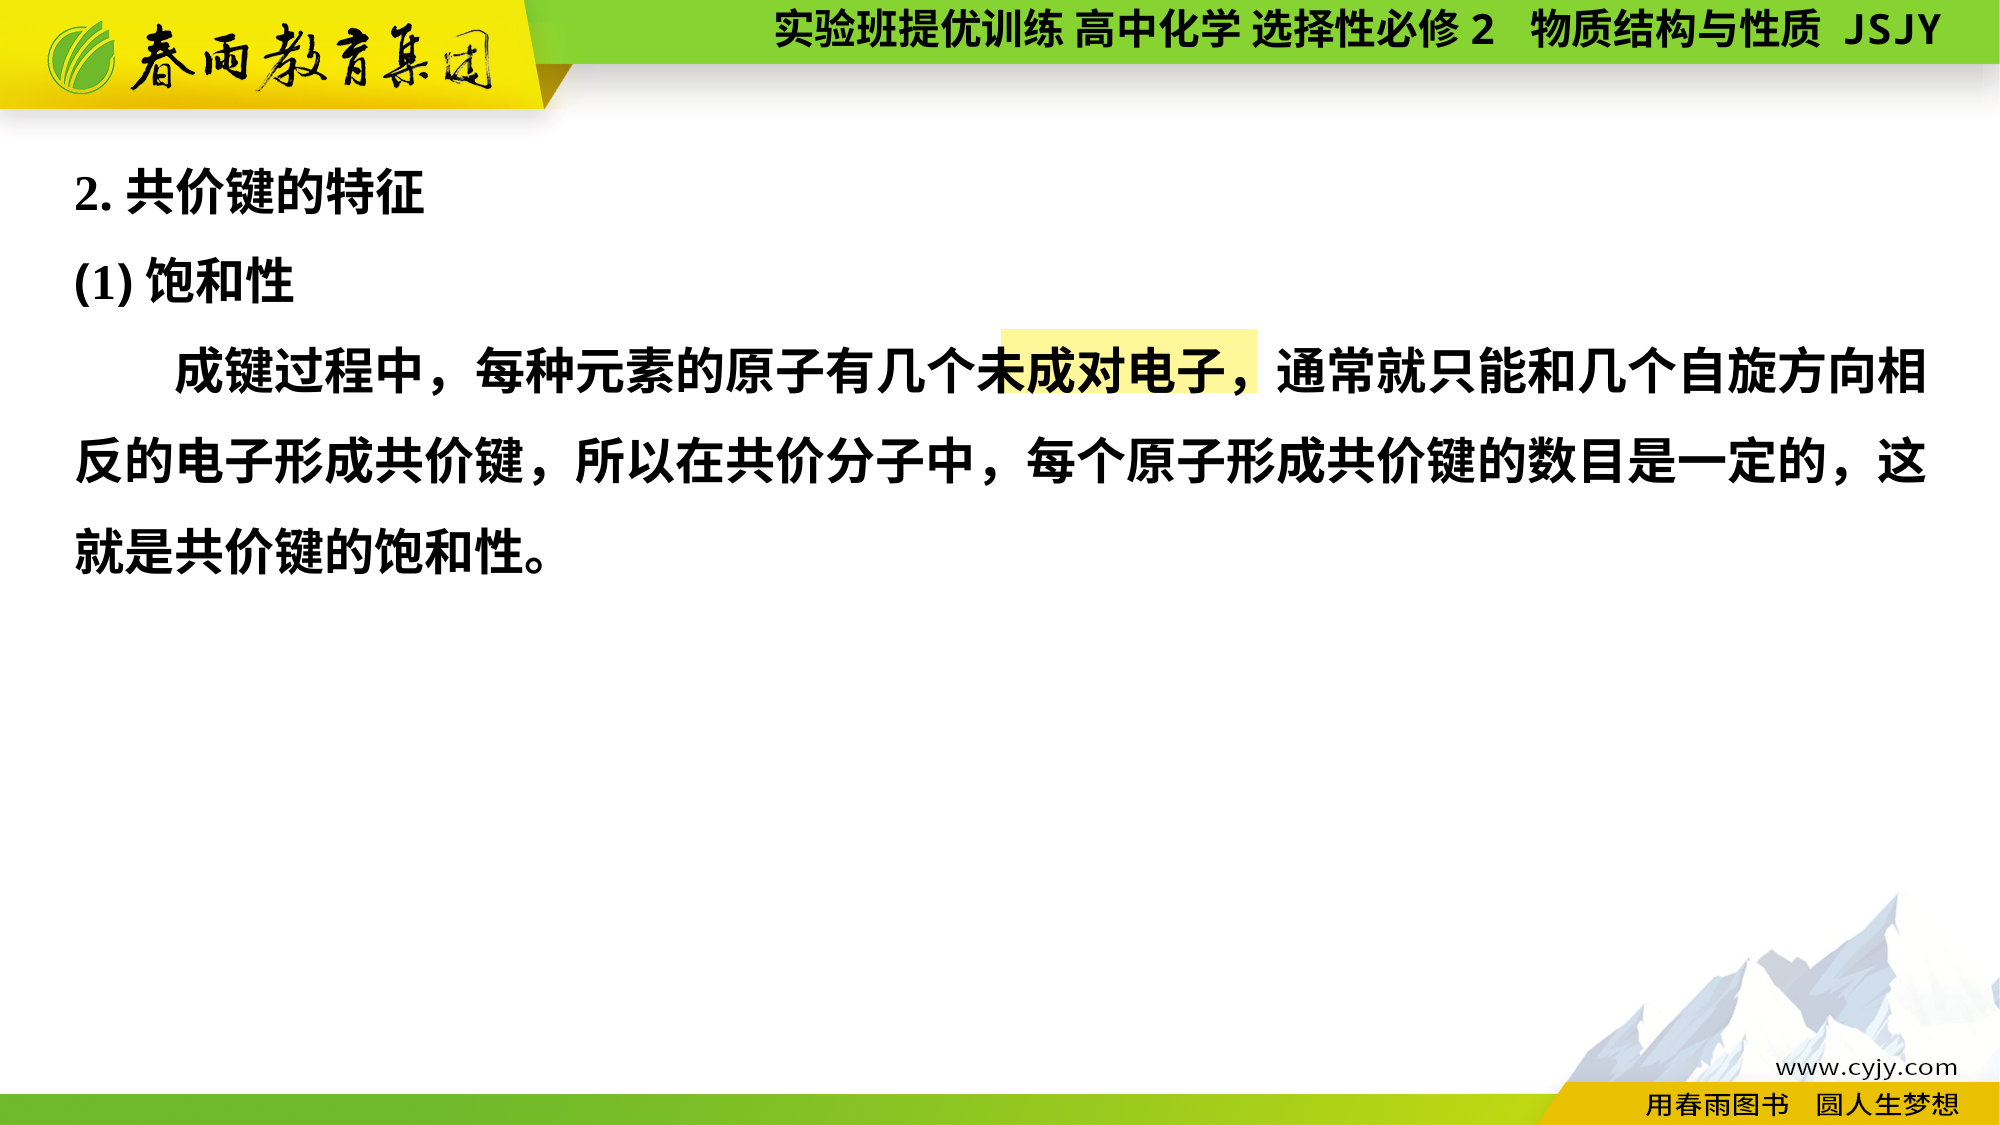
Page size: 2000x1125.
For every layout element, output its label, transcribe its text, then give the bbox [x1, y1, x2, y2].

list 2.共价键的特征 (1)饱和性 成键过程中，每种元素的原子有几个未成对电子，通常就只能和几个自旋方向相反的电子形成共价键，所以在共价分子中，每个原子形成共价键的数目是一定的，这就是共价键的饱和性。 [59, 122, 1944, 581]
picture [0, 0, 2000, 1125]
